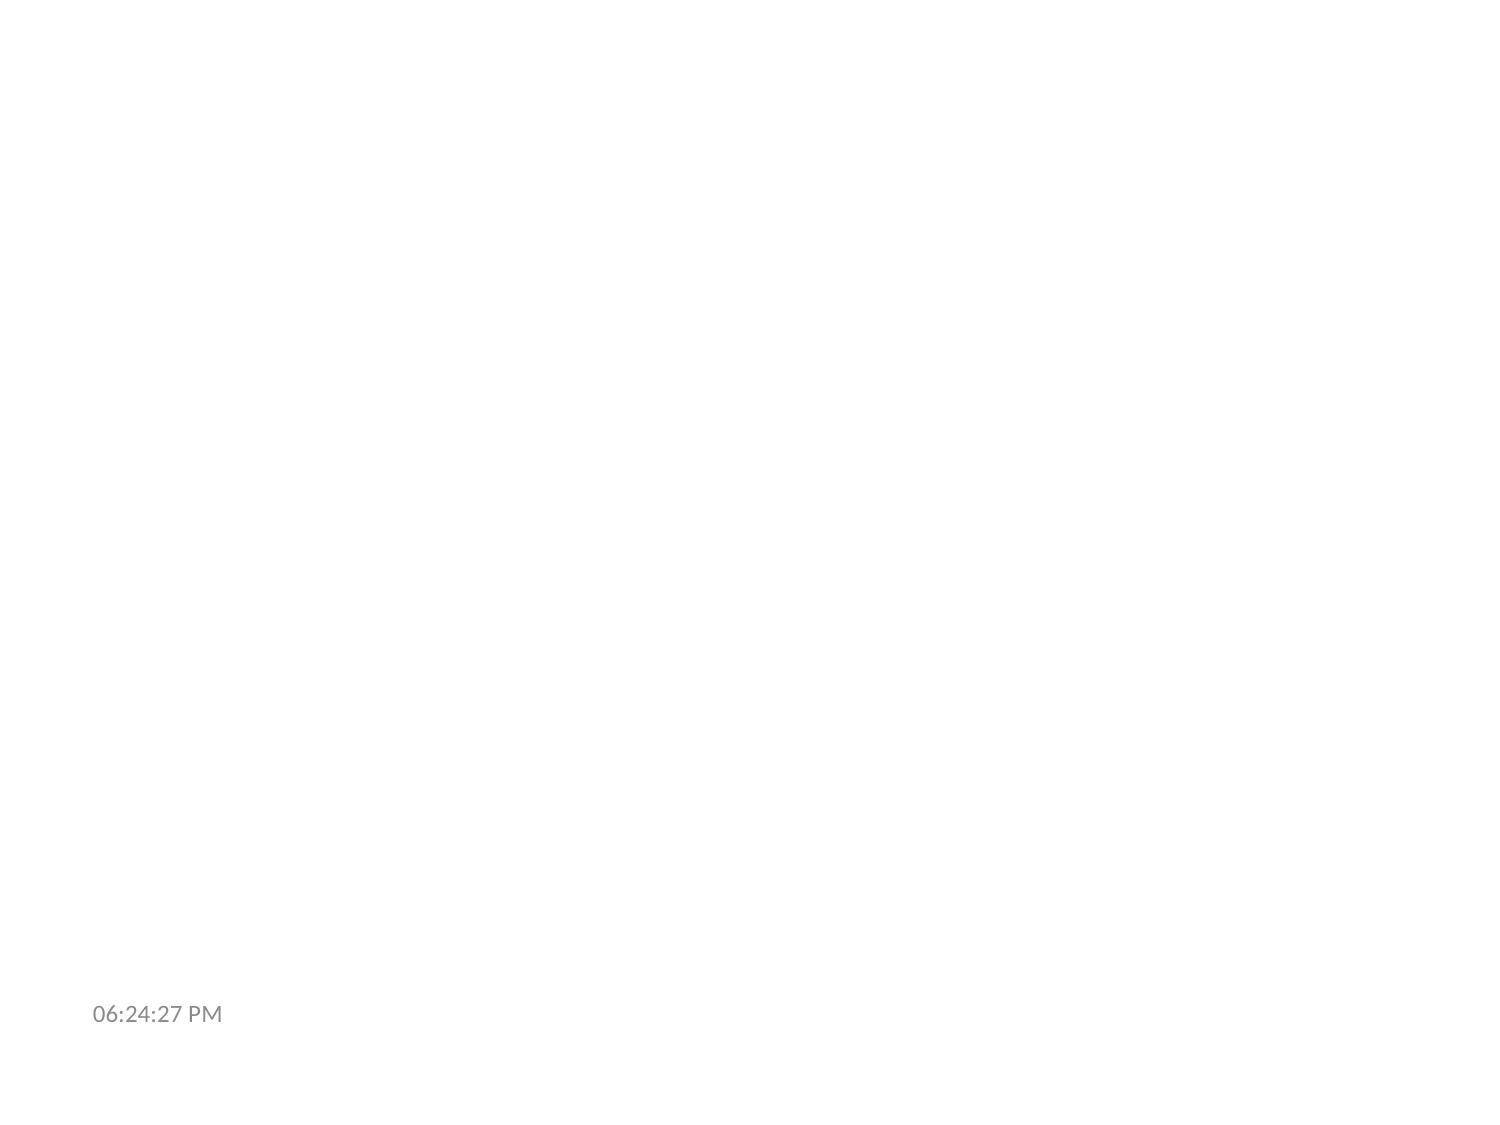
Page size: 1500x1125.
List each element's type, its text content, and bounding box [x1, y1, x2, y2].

text_box 3:35:09 PM [77, 982, 428, 1043]
